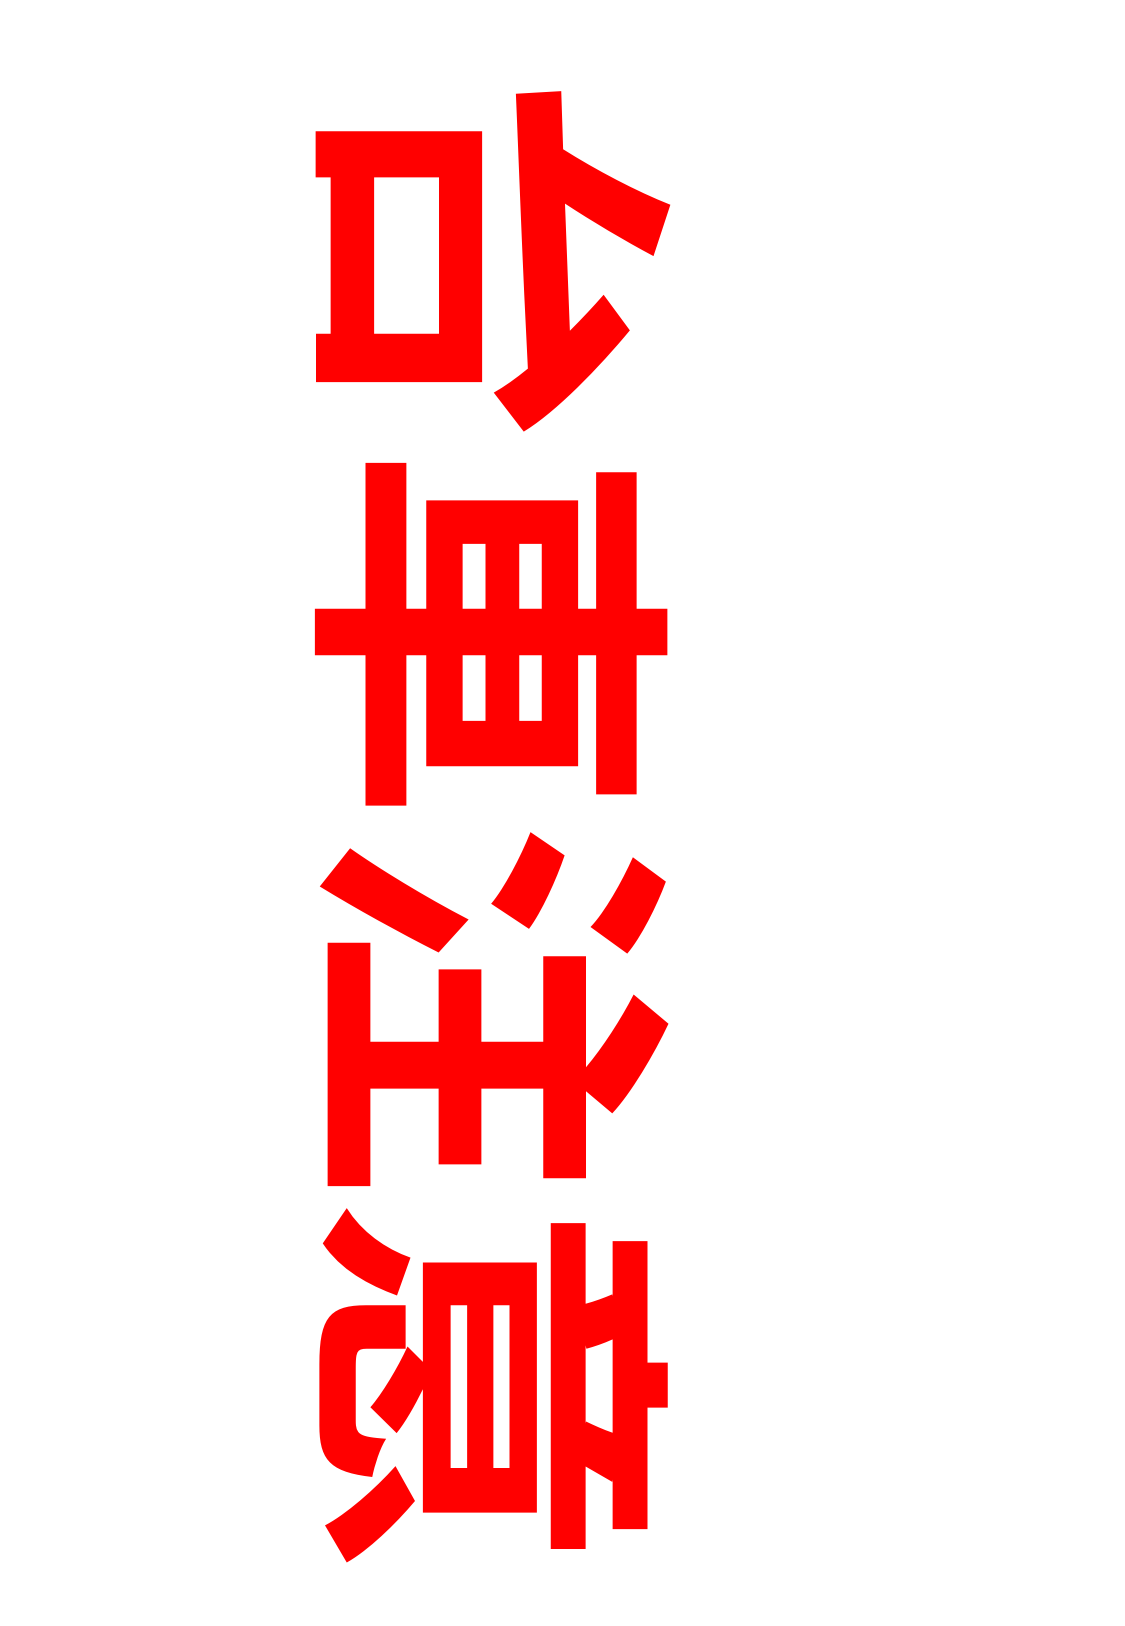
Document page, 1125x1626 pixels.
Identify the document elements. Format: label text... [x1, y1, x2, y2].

text_box 台車注意 [267, 29, 752, 1614]
